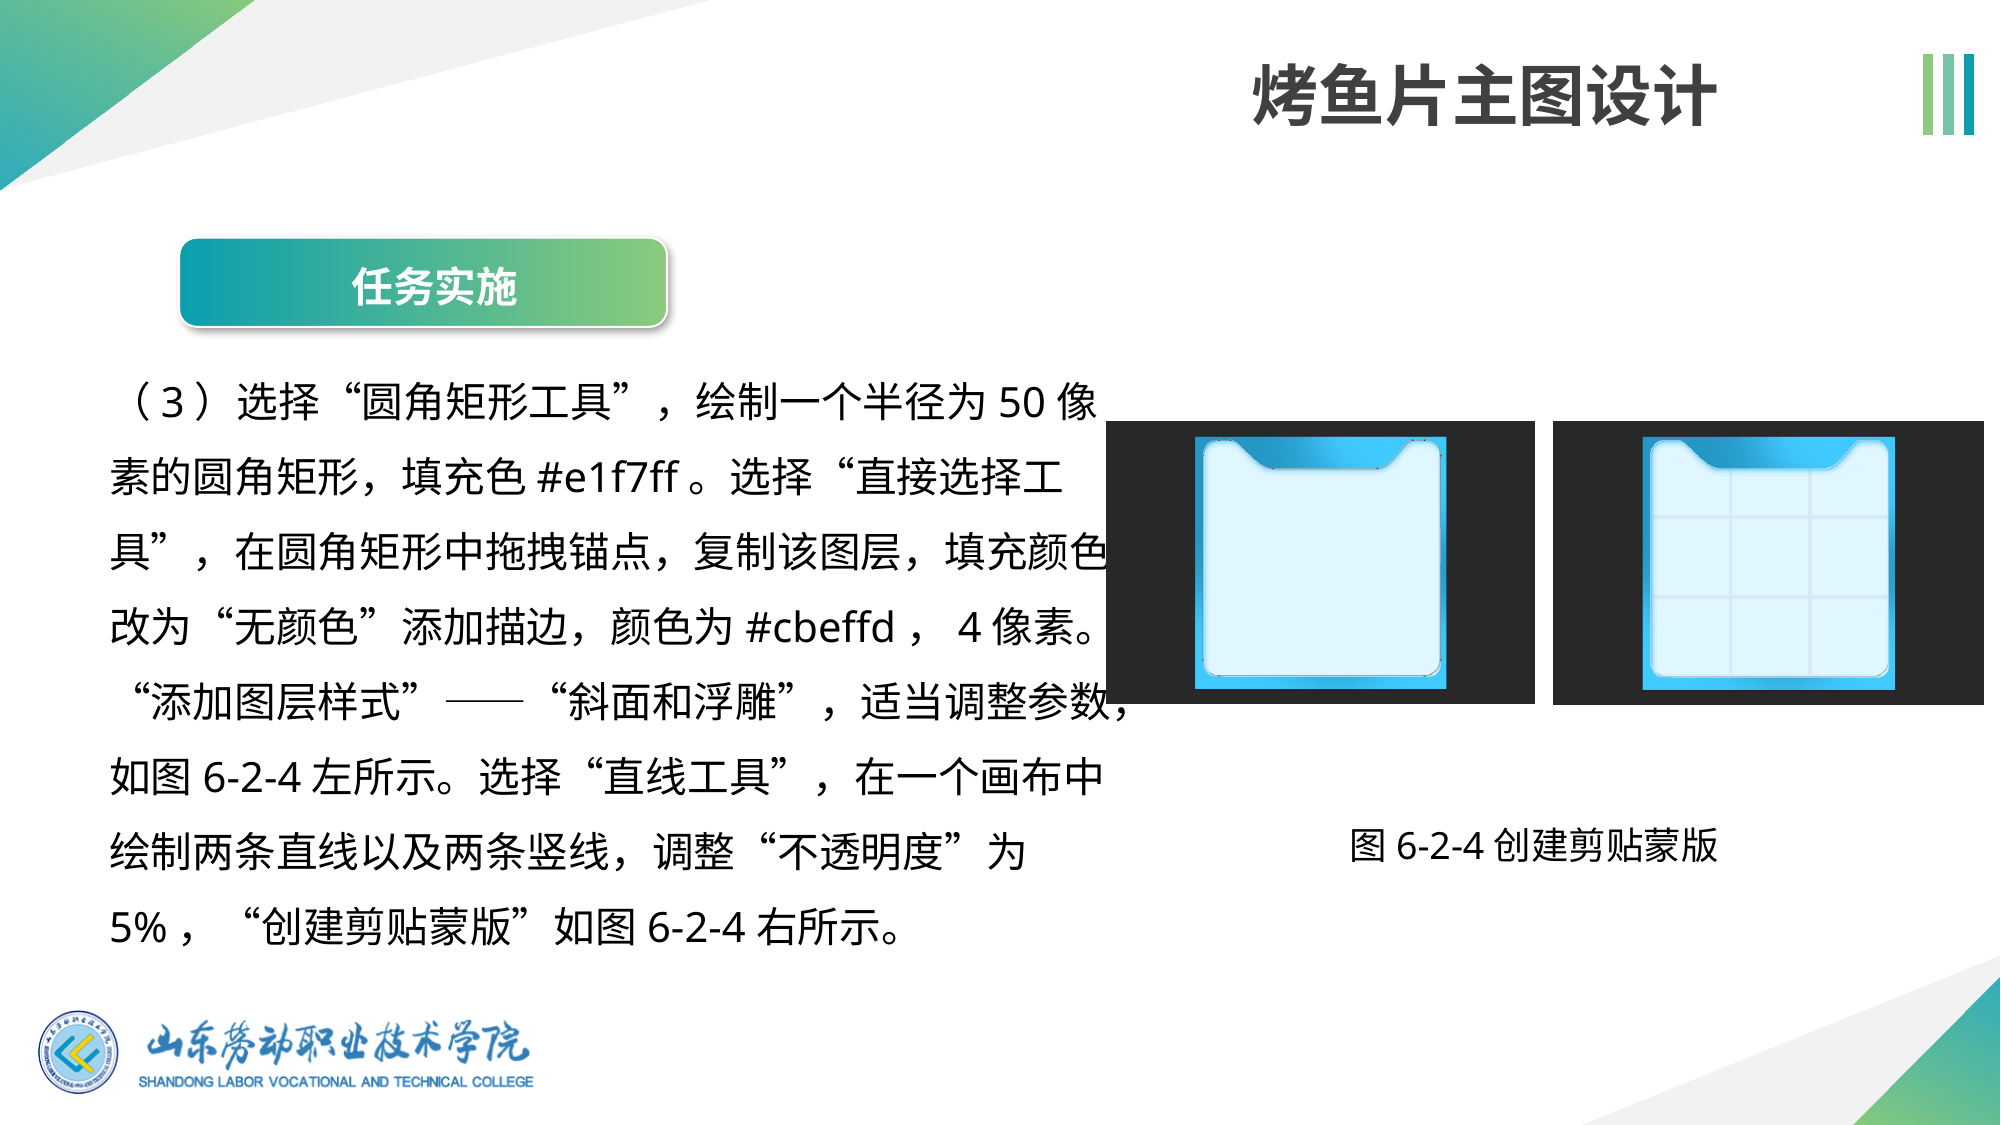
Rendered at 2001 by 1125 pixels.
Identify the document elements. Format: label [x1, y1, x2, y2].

picture [1553, 421, 1984, 705]
picture [38, 1010, 550, 1094]
text_box [179, 237, 677, 327]
picture [1106, 421, 1535, 704]
text_box [1928, 54, 1969, 136]
text_box [0, 0, 2000, 1125]
